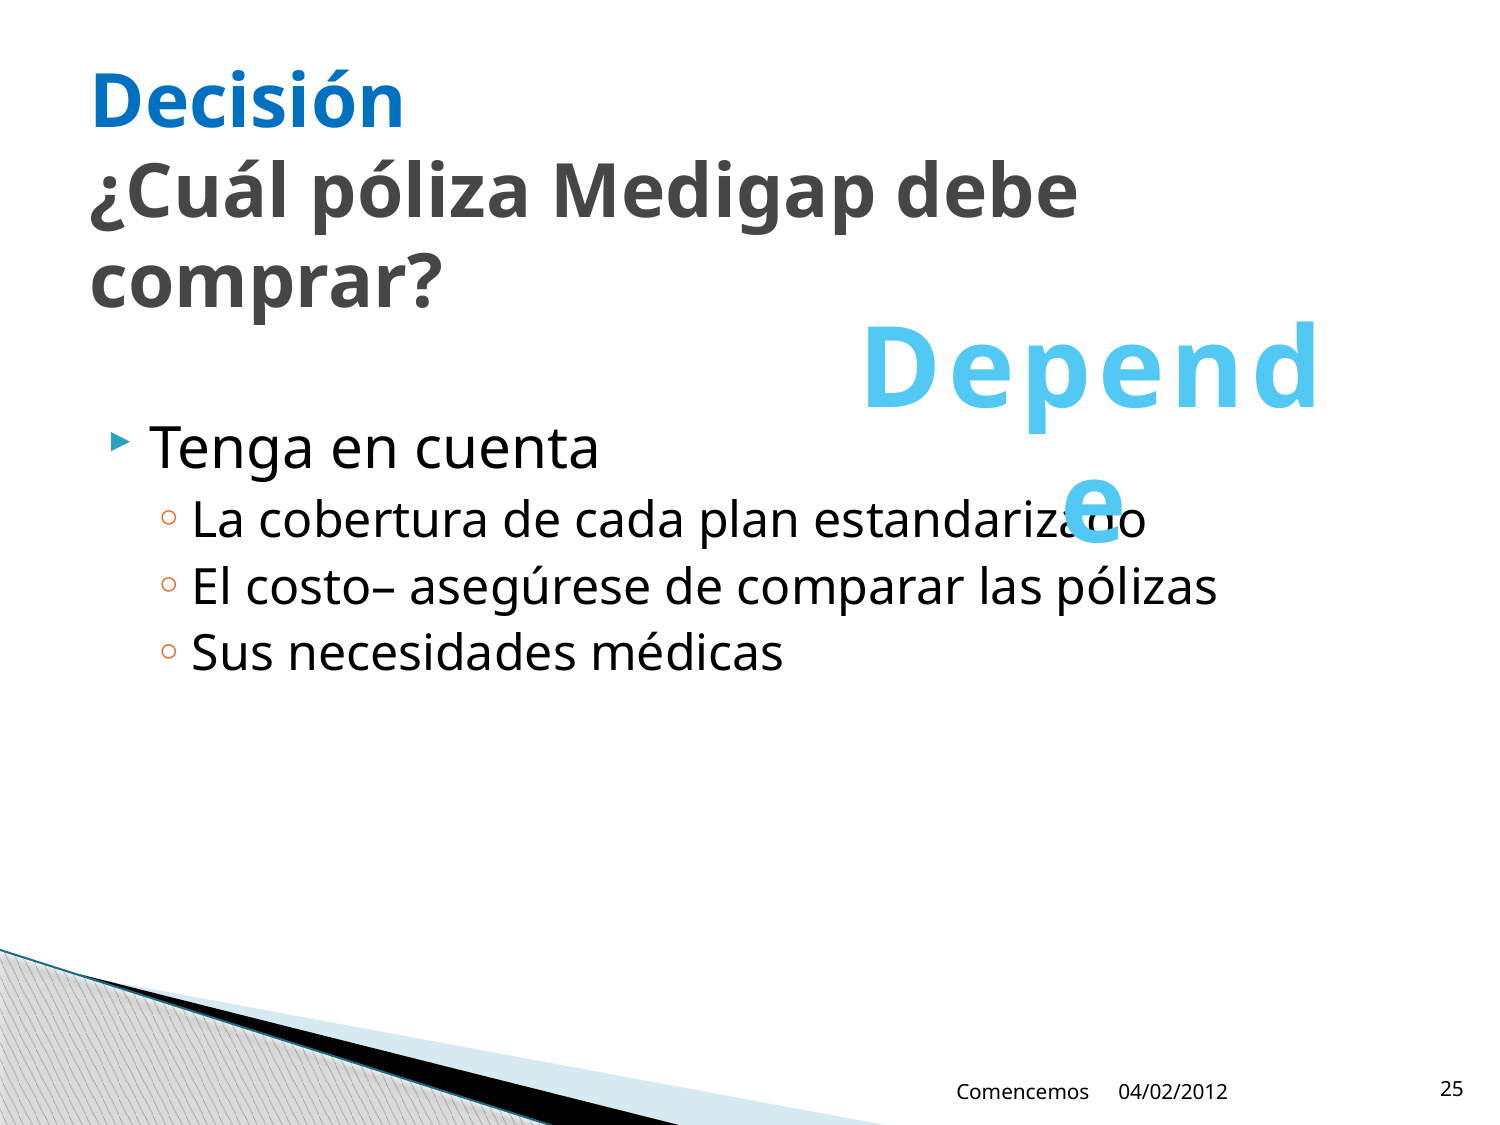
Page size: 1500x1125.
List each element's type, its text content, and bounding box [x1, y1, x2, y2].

list Tenga en cuenta La cobertura de cada plan estandarizado El costo– asegúrese de comparar las pólizas Sus necesidades médicas [75, 324, 1425, 986]
footer Comencemos [718, 1051, 1105, 1112]
slide_number 25 [1418, 1051, 1479, 1112]
text_box Depende [812, 287, 1376, 573]
title Decisión ¿Cuál póliza Medigap debe comprar? [75, 45, 1425, 233]
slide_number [1105, 1051, 1418, 1112]
